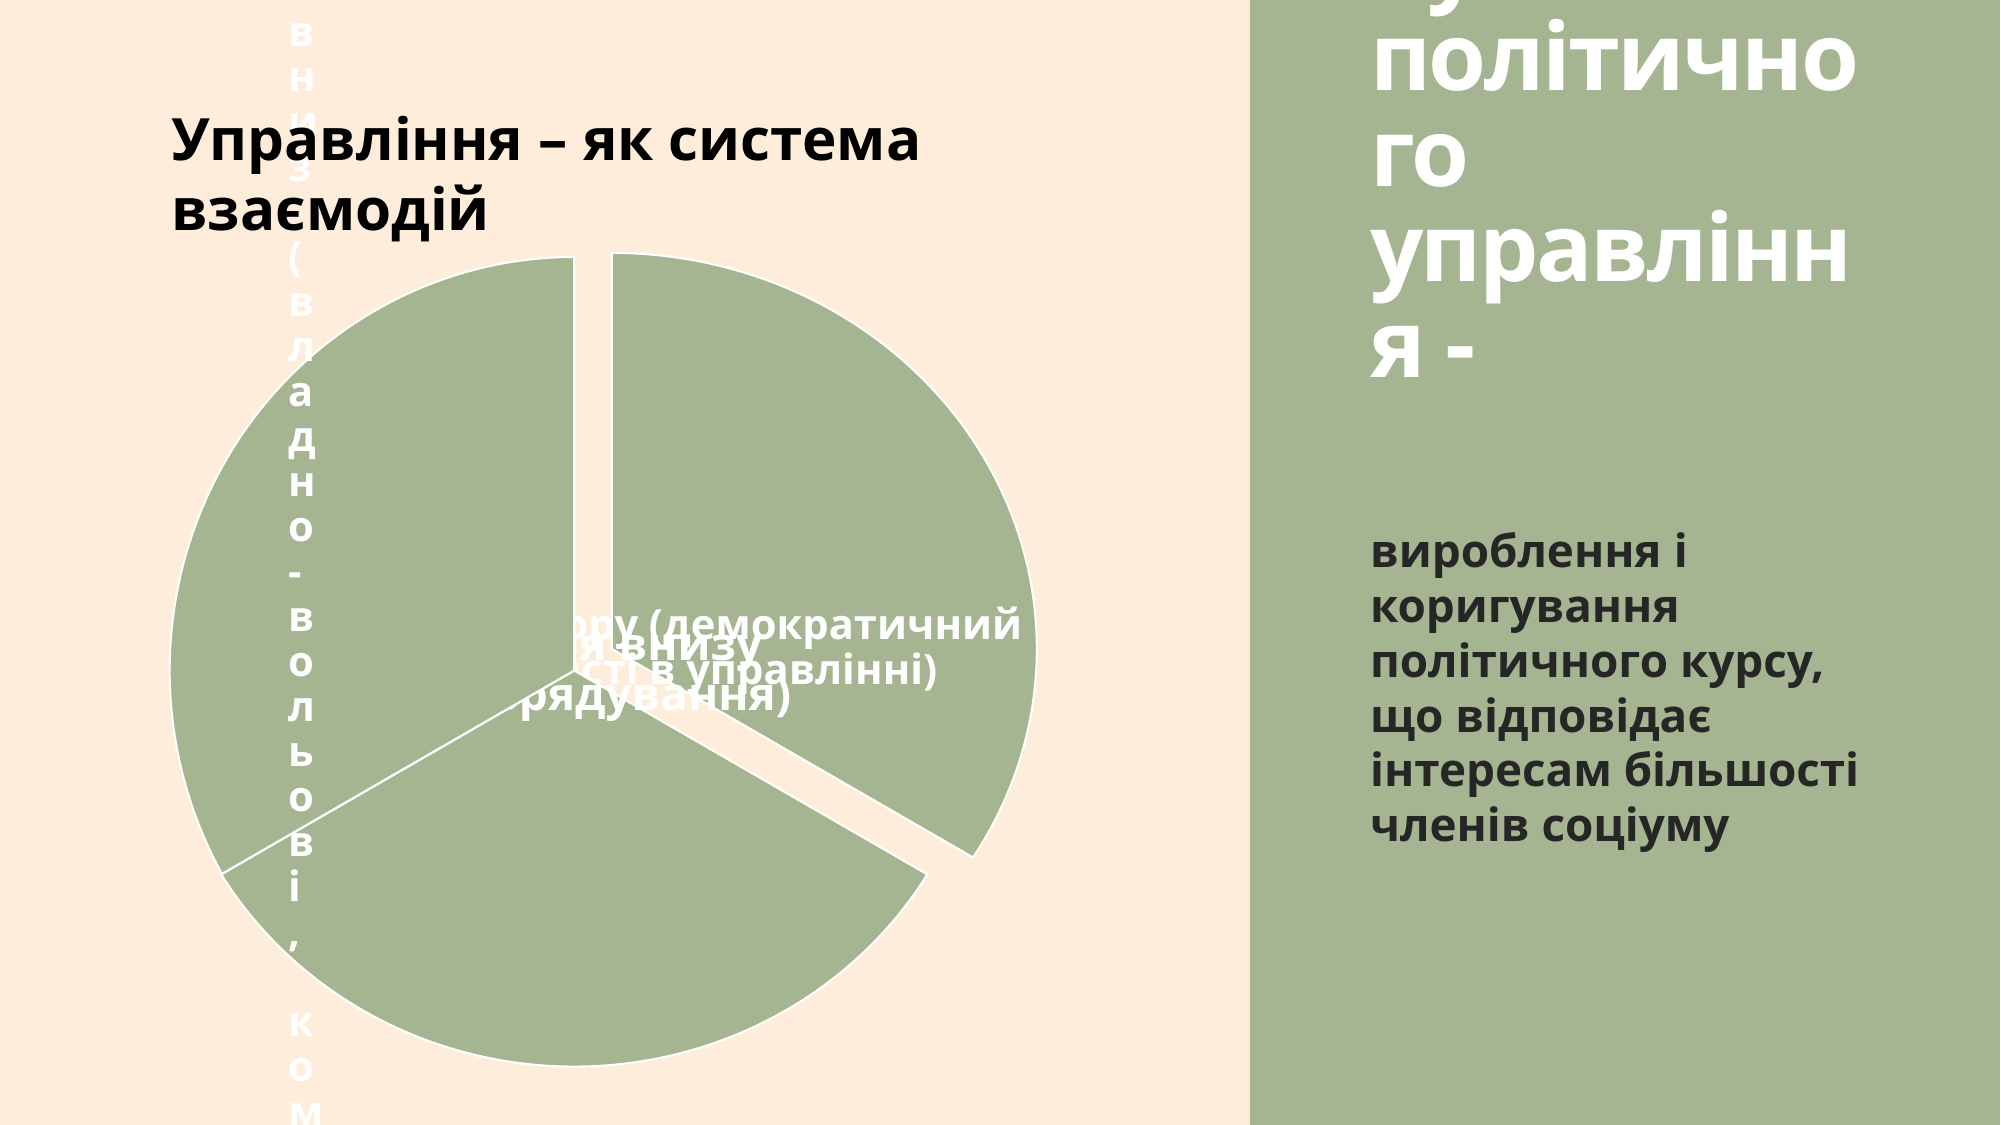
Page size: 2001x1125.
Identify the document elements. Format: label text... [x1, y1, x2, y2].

list вироблення і коригування політичного курсу, що відповідає інтересам більшості членів соціуму [1355, 513, 1913, 1027]
text_box Управління – як система взаємодій [156, 94, 1043, 235]
title Сутність політичного управління - [1355, 88, 1911, 404]
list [63, 235, 1136, 1102]
